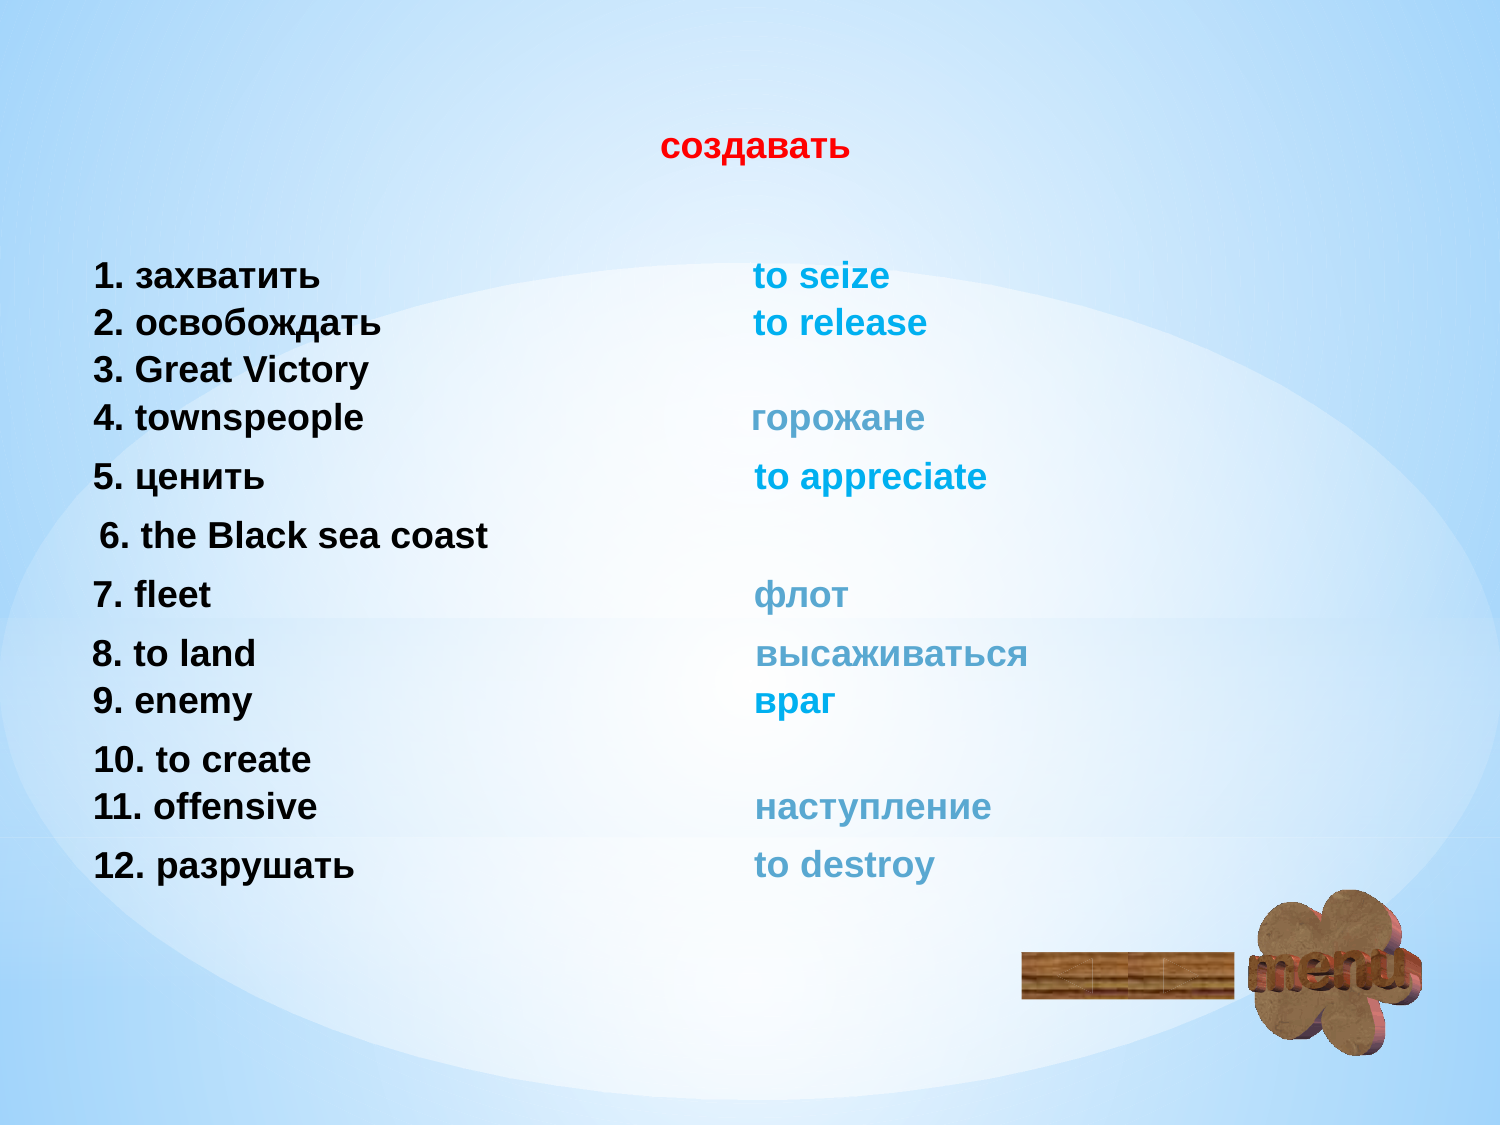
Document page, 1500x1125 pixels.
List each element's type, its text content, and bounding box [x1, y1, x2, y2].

text_box 12. разрушать [78, 834, 371, 939]
text_box to destroy [739, 835, 951, 893]
text_box 11. offensive [78, 774, 333, 834]
text_box 5. ценить [78, 444, 281, 504]
text_box флот [739, 562, 865, 623]
text_box 6. the Black sea coast [84, 503, 504, 609]
text_box to release [738, 290, 1161, 351]
text_box [1021, 952, 1128, 1000]
picture [1210, 822, 1462, 1125]
text_box to seize [738, 243, 1410, 304]
text_box to appreciate [739, 444, 1003, 504]
text_box [336, 278, 609, 340]
text_box 4. townspeople [78, 385, 409, 446]
text_box 9. enemy [77, 668, 268, 729]
text_box горожане [736, 385, 941, 446]
text_box высаживаться [740, 621, 1044, 682]
text_box 3. Great Victory [78, 337, 385, 385]
text_box 7. fleet [77, 562, 258, 621]
text_box создавать [645, 113, 866, 174]
text_box [1128, 952, 1204, 1000]
text_box 8. to land [77, 621, 407, 682]
text_box 10. to create [78, 727, 409, 788]
text_box 1. захватить [78, 243, 336, 290]
text_box враг [739, 668, 852, 729]
text_box 2. освобождать [78, 290, 409, 351]
text_box наступление [739, 774, 1008, 835]
